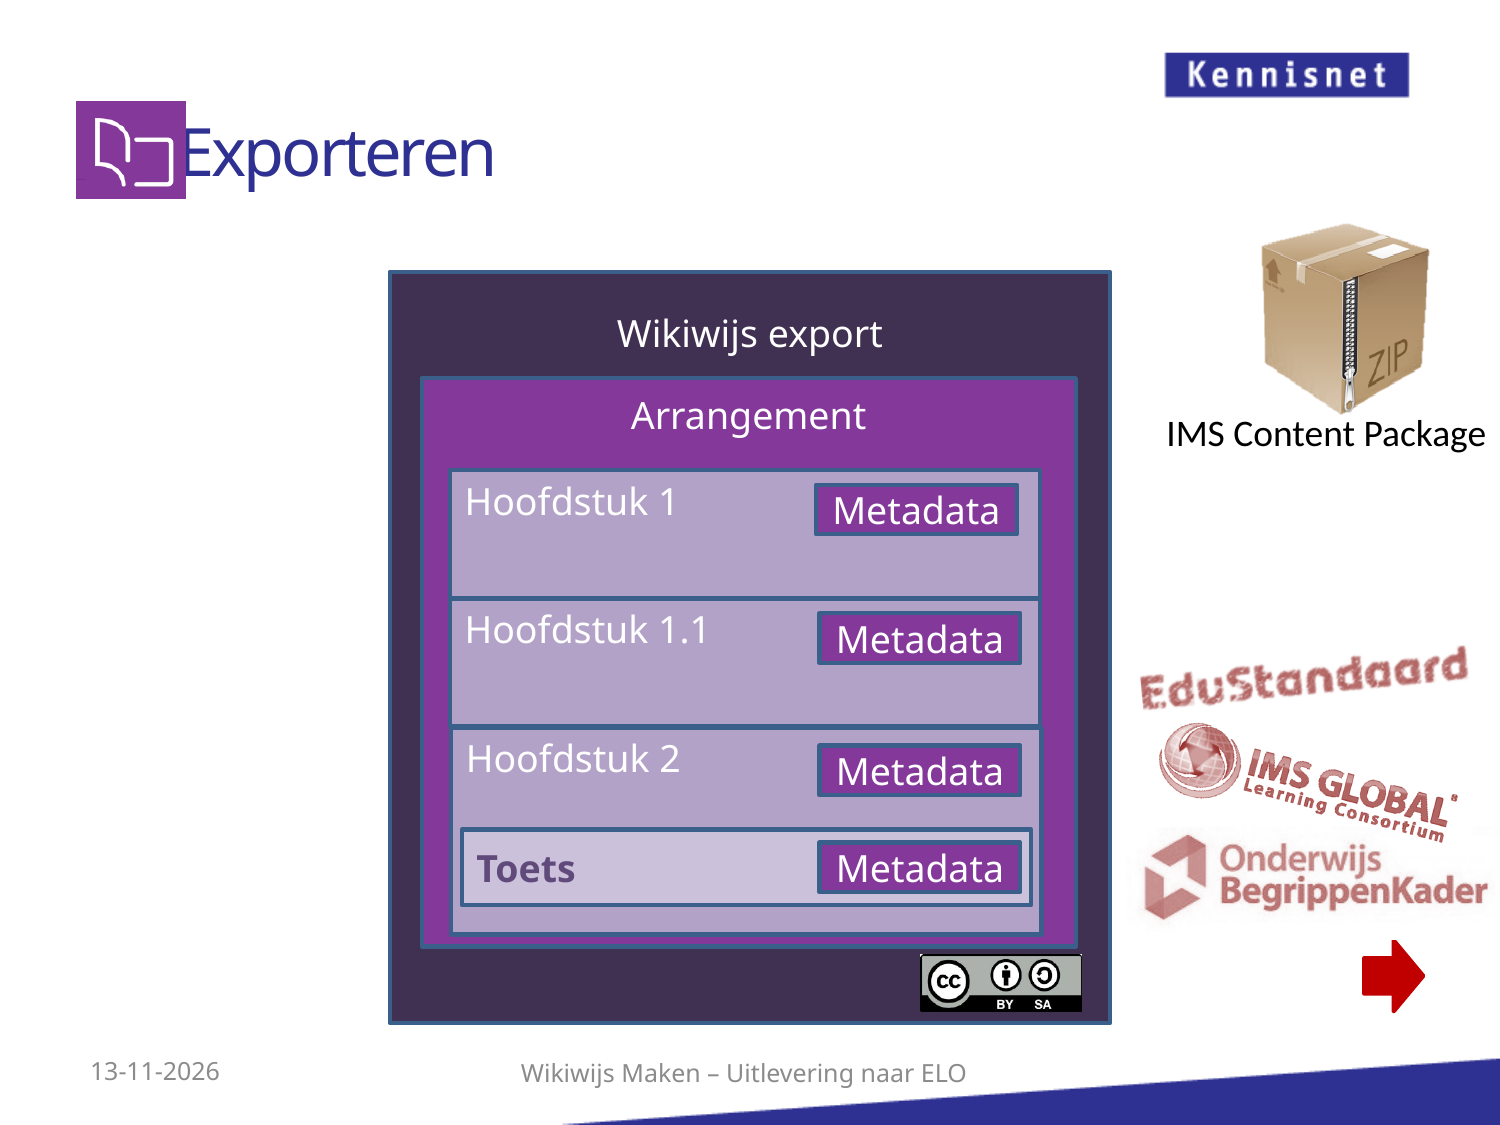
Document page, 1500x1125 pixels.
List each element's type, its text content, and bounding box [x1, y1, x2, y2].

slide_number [75, 1042, 278, 1103]
text_box Wikiwijs export [388, 270, 1112, 1025]
picture [0, 0, 1500, 1125]
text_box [1075, 208, 1500, 463]
text_box [1362, 948, 1425, 1014]
footer Wikiwijs Maken – Uitlevering naar ELO [312, 1042, 1176, 1103]
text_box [421, 377, 1082, 1012]
picture [76, 101, 186, 200]
title Exporteren [74, 55, 1426, 244]
